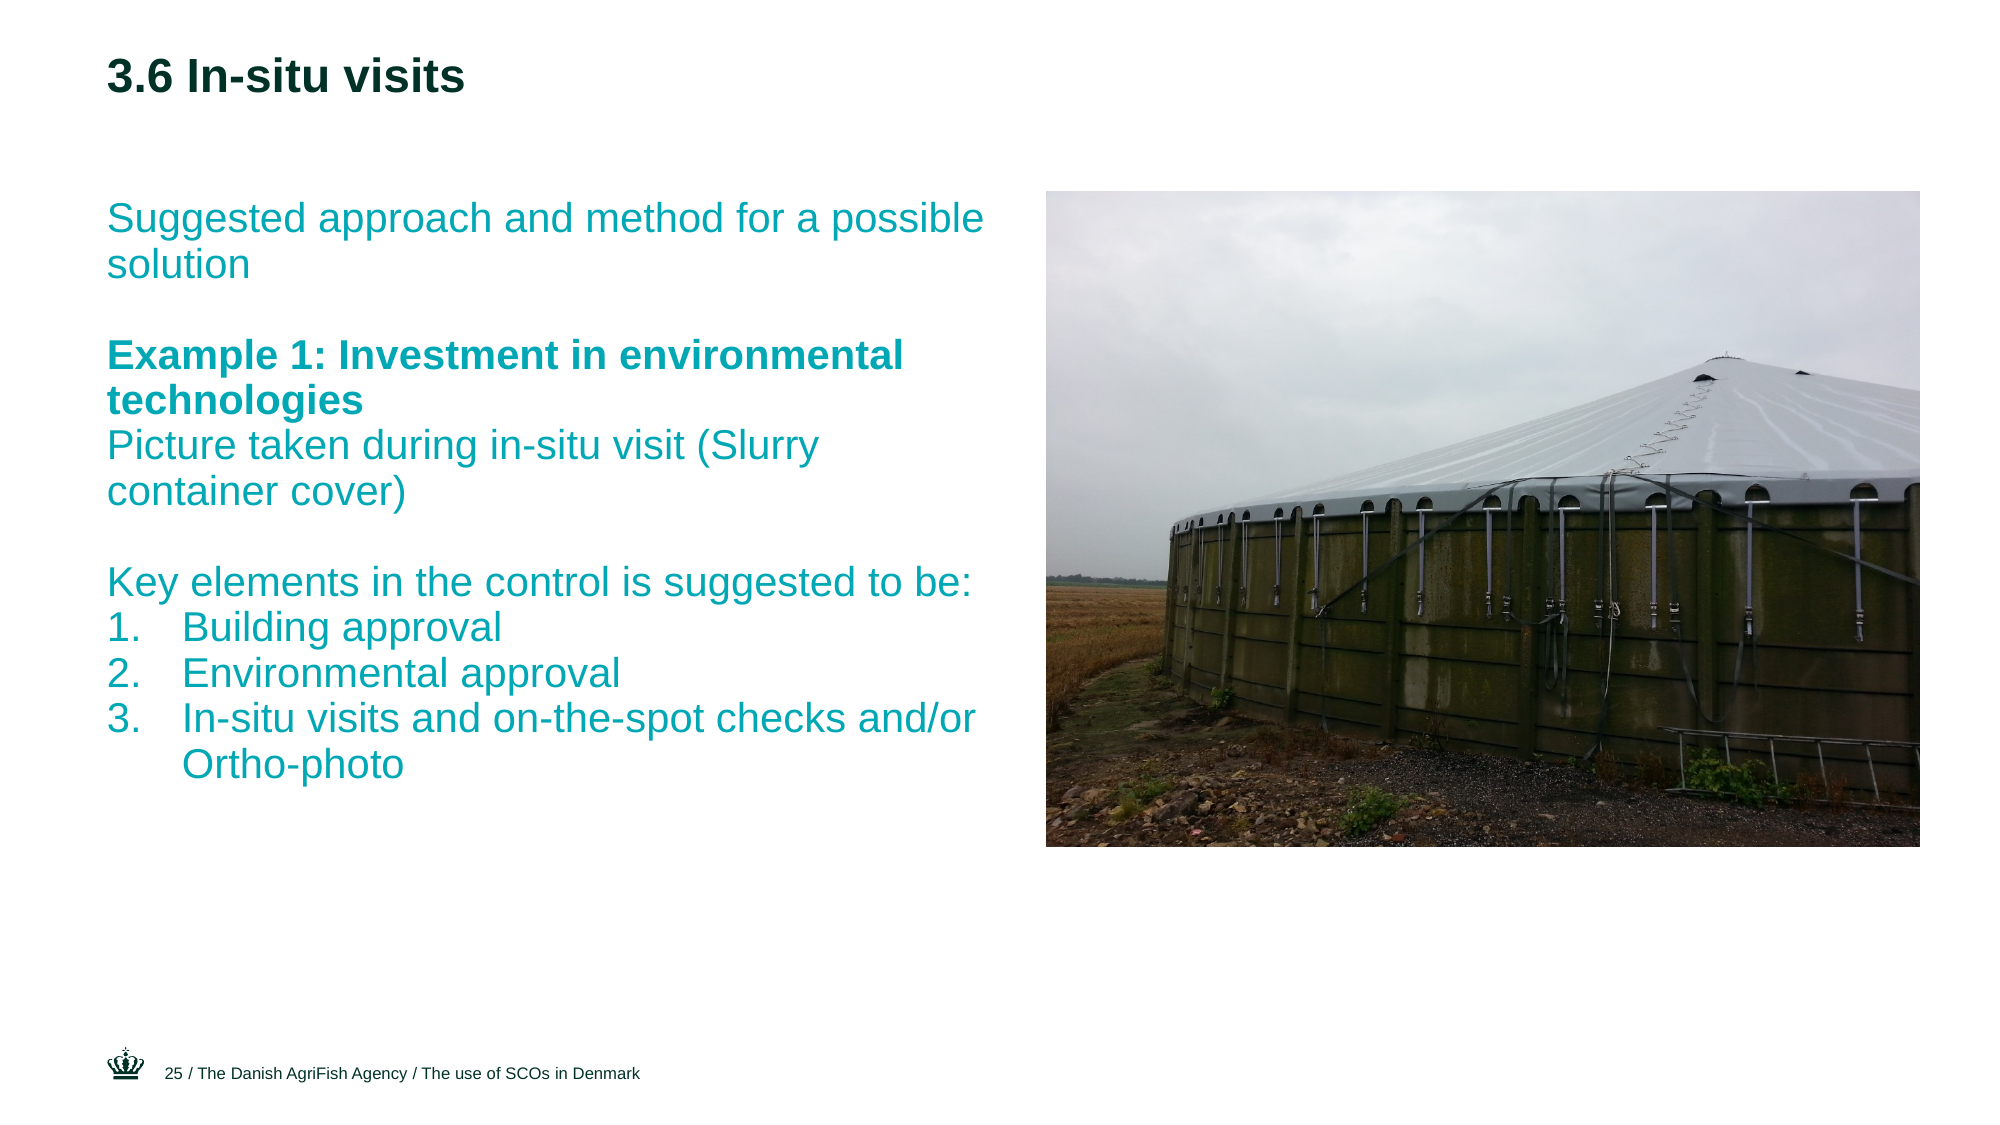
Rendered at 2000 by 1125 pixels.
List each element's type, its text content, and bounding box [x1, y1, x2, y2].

slide_number 25 [134, 1049, 184, 1083]
picture [1046, 191, 1920, 847]
footer / The Danish AgriFish Agency / The use of SCOs in Denmark [188, 1049, 1116, 1083]
list Suggested approach and method for a possible solution Example 1: Investment in environmental technologies Picture taken during in-situ visit (Slurry container cover) Key elements in the control is suggested to be: Building approval Environmental approval In-situ visits and on-the-spot checks and/or Ortho-photo [106, 196, 988, 998]
title 3.6 In-situ visits [106, 51, 1893, 128]
